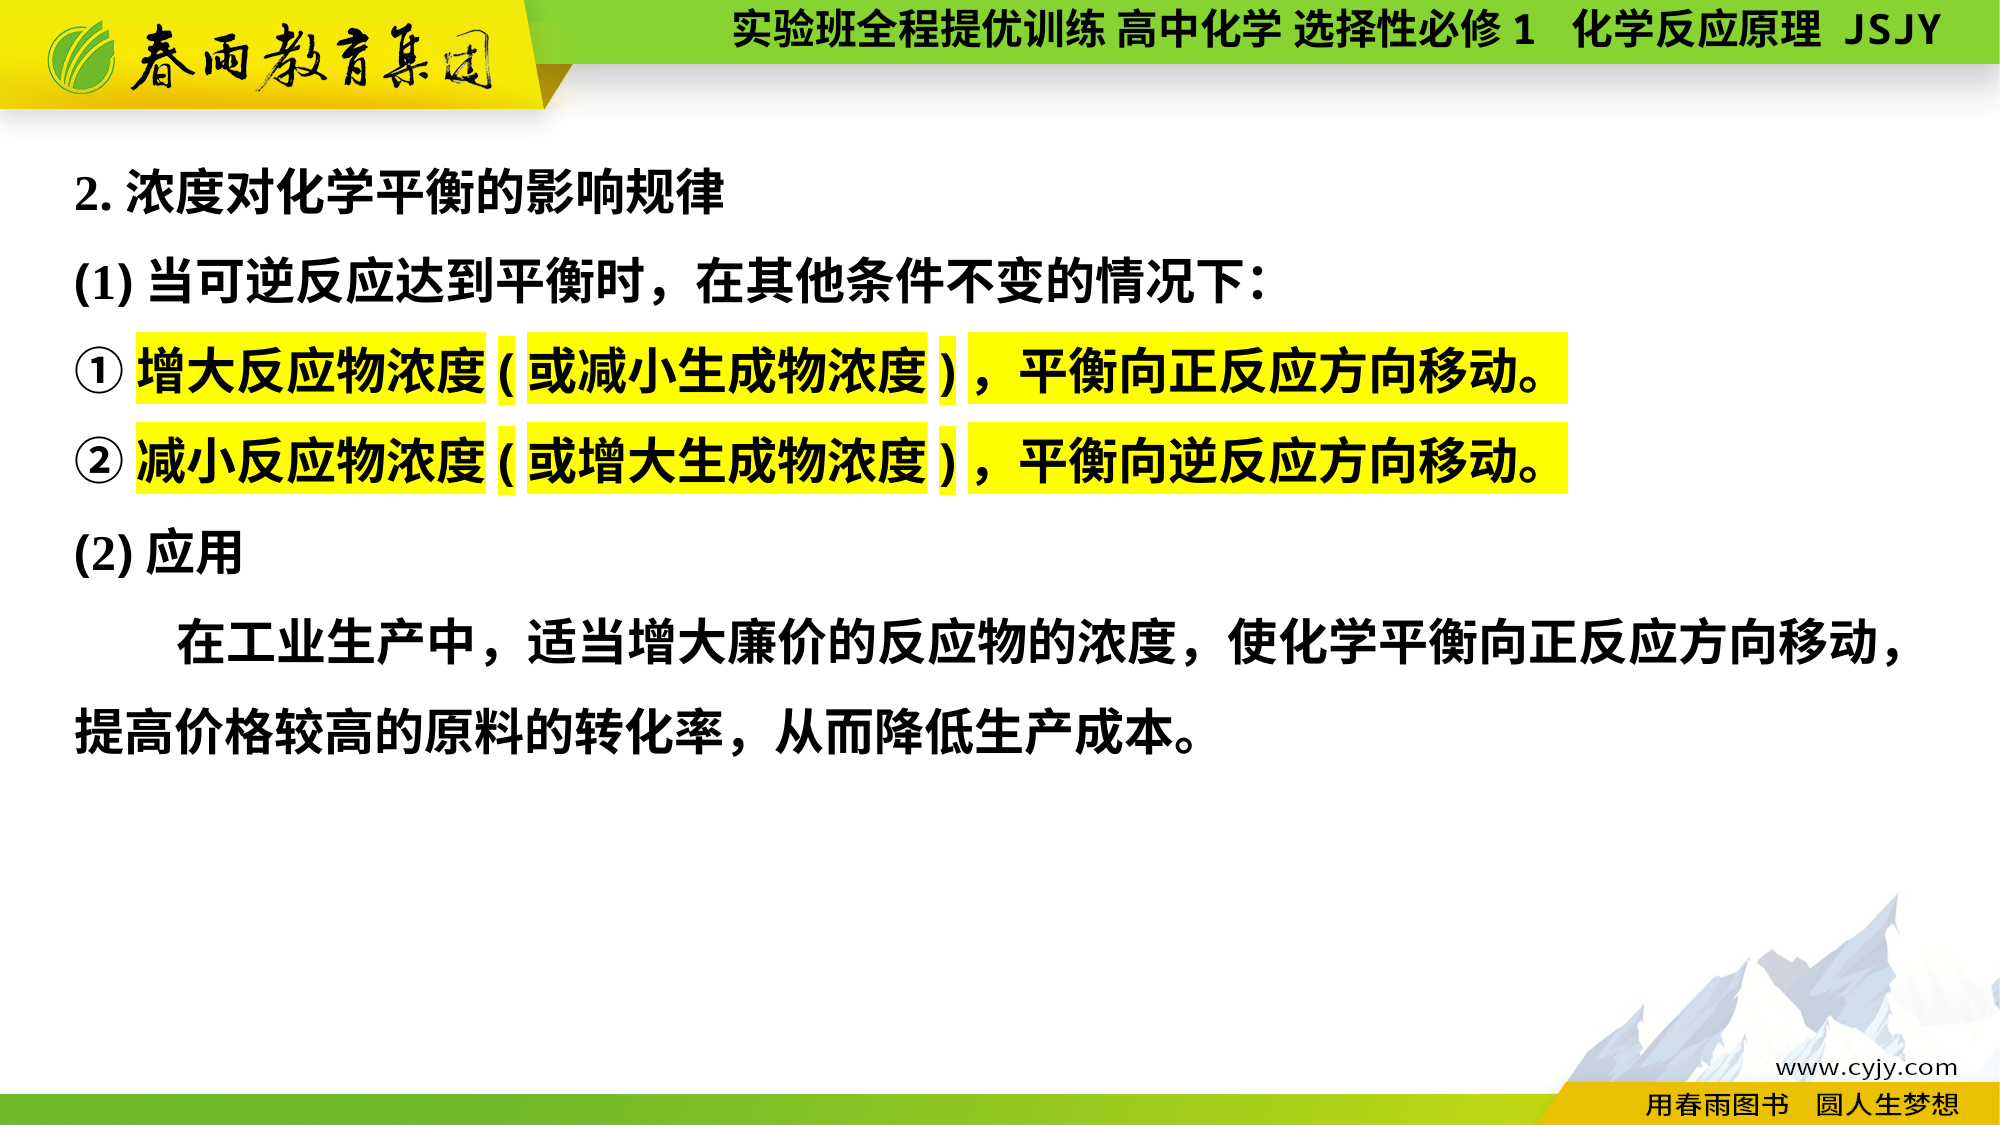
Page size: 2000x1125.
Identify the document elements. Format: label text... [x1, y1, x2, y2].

picture [0, 0, 2000, 1125]
list 2.浓度对化学平衡的影响规律 (1)当可逆反应达到平衡时，在其他条件不变的情况下： ①增大反应物浓度(或减小生成物浓度)，平衡向正反应方向移动。 ②减小反应物浓度(或增大生成物浓度)，平衡向逆反应方向移动。 (2)应用 在工业生产中，适当增大廉价的反应物的浓度，使化学平衡向正反应方向移动，提高价格较高的原料的转化率，从而降低生产成本。 [59, 122, 1944, 774]
